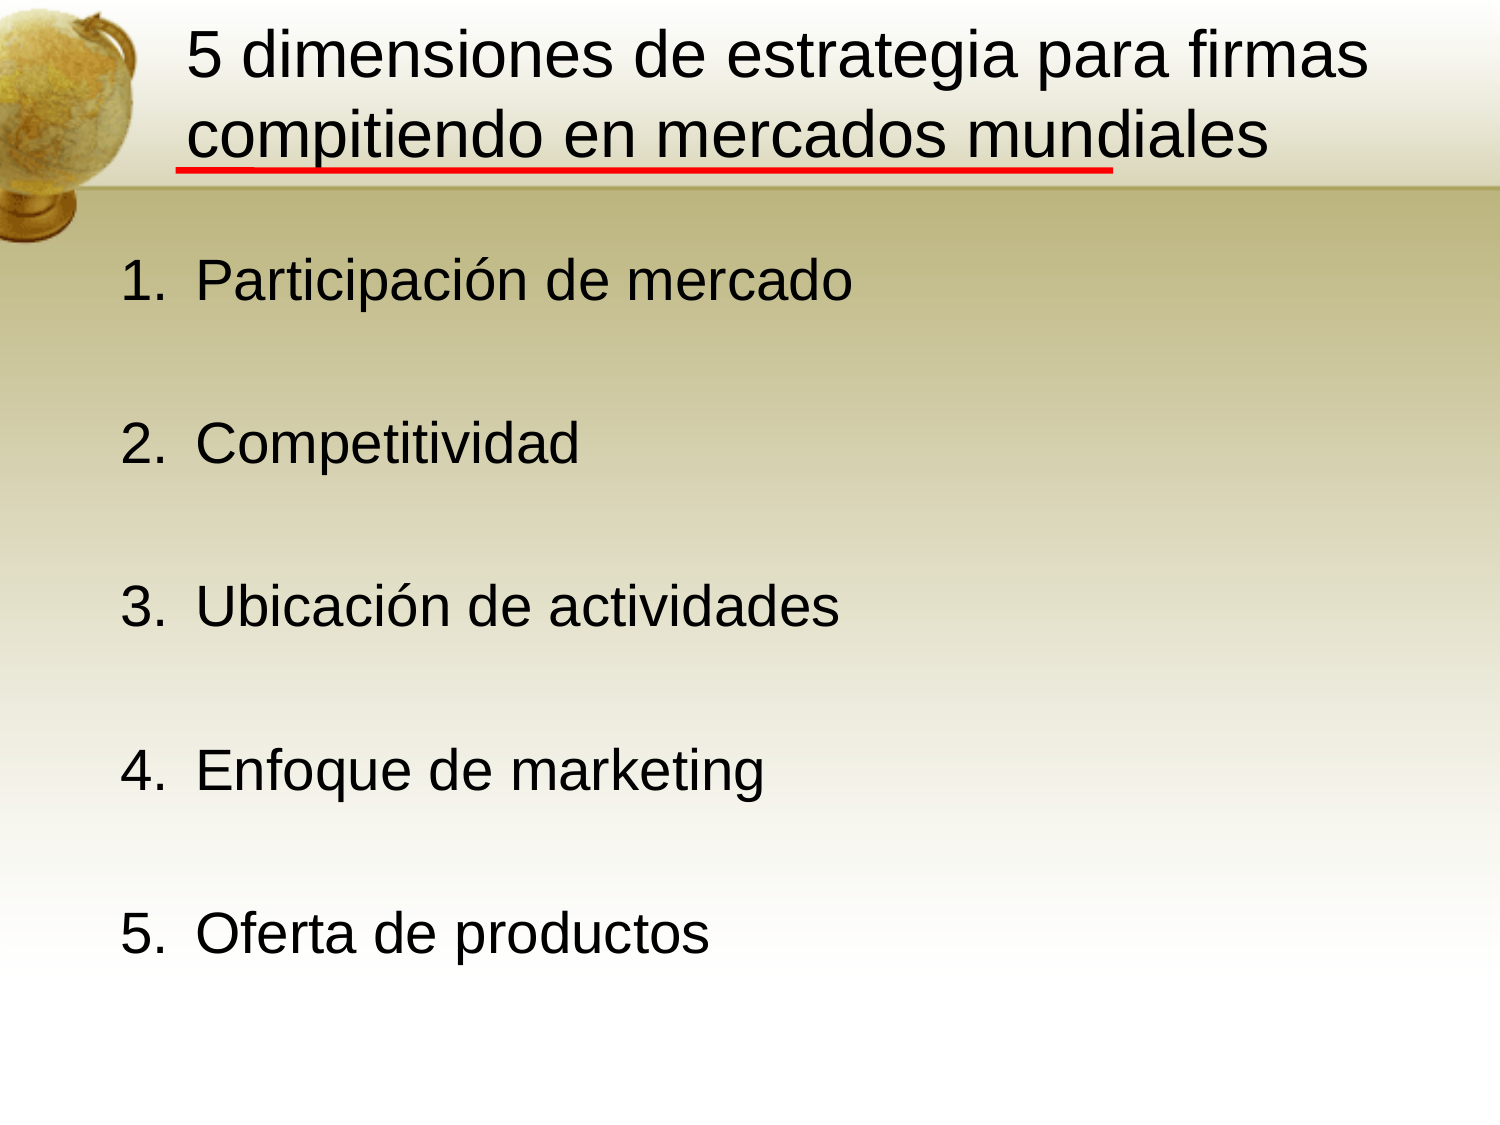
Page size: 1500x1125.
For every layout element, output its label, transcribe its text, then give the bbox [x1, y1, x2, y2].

title 5 dimensiones de estrategia para firmas compitiendo en mercados mundiales [170, 36, 1436, 179]
picture [0, 0, 1500, 1125]
list Participación de mercado Competitividad Ubicación de actividades Enfoque de marketing Oferta de productos [105, 234, 1454, 1091]
